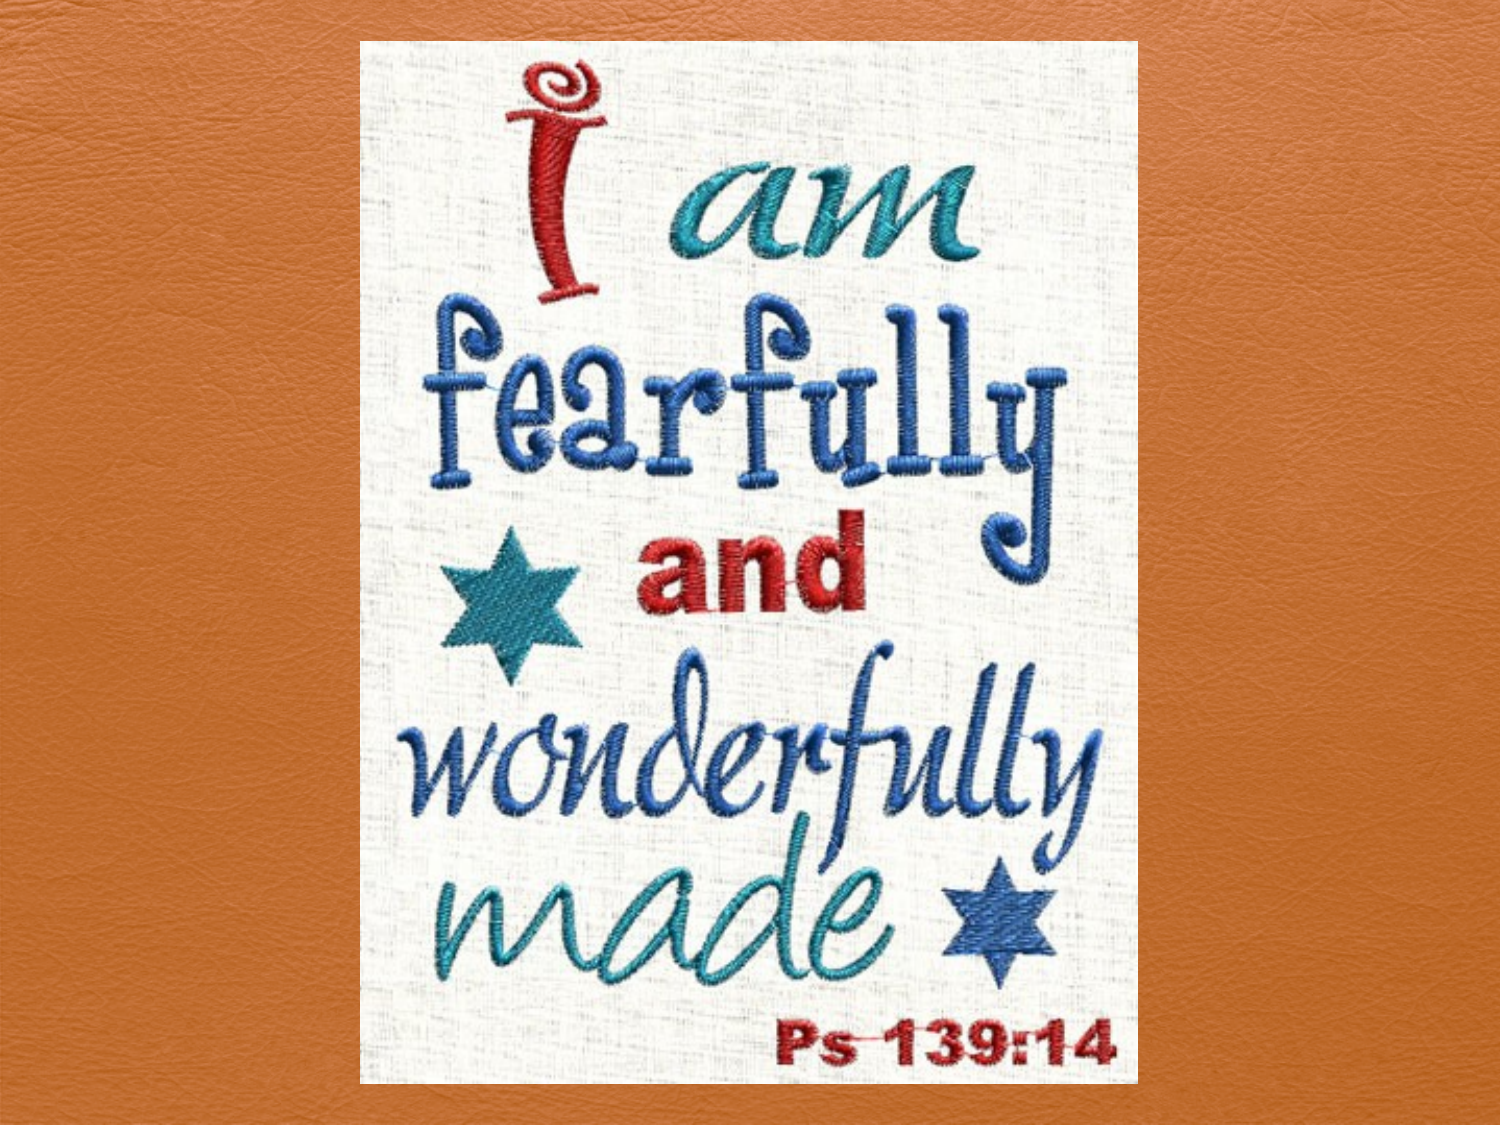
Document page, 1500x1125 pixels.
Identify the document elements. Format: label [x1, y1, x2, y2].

picture [358, 40, 1140, 1085]
